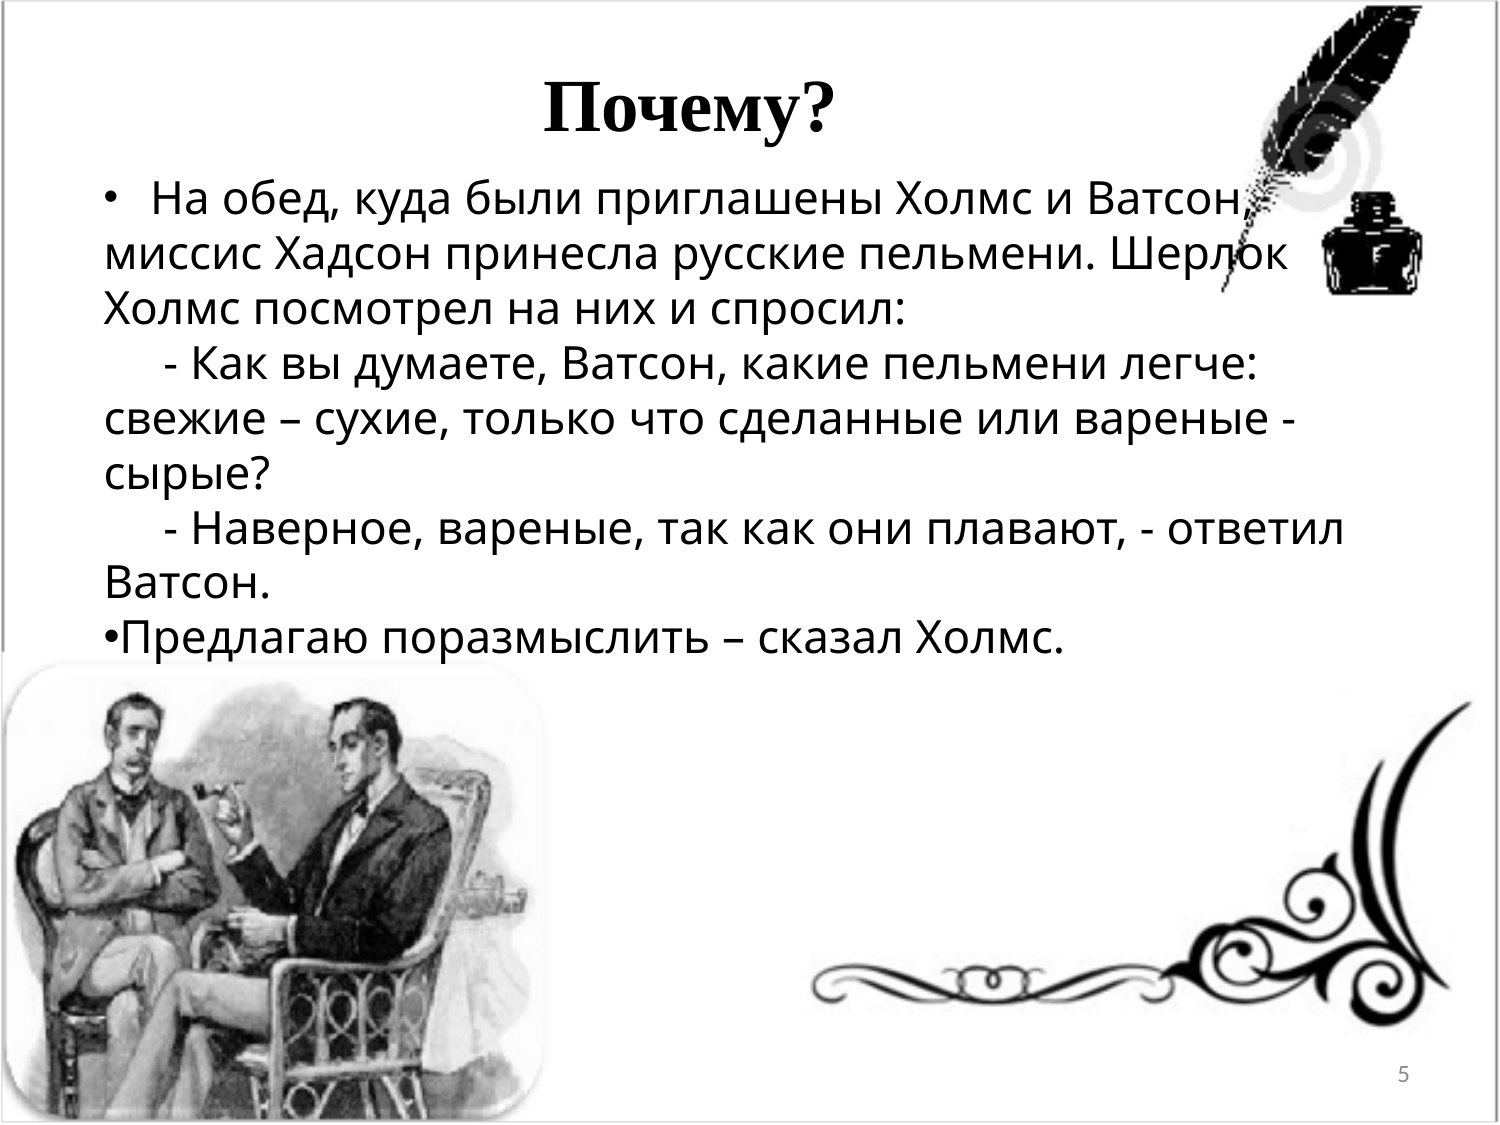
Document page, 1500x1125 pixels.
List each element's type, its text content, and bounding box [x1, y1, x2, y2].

list На обед, куда были приглашены Холмс и Ватсон, миссис Хадсон принесла русские пельмени. Шерлок Холмс посмотрел на них и спросил: - Как вы думаете, Ватсон, какие пельмени легче: свежие – сухие, только что сделанные или вареные - сырые? - Наверное, вареные, так как они плавают, - ответил Ватсон. Предлагаю поразмыслить – сказал Холмс. [88, 160, 1376, 634]
picture [0, 0, 1500, 1125]
slide_number 5 [1074, 1042, 1425, 1103]
title Почему? [147, 30, 1235, 160]
